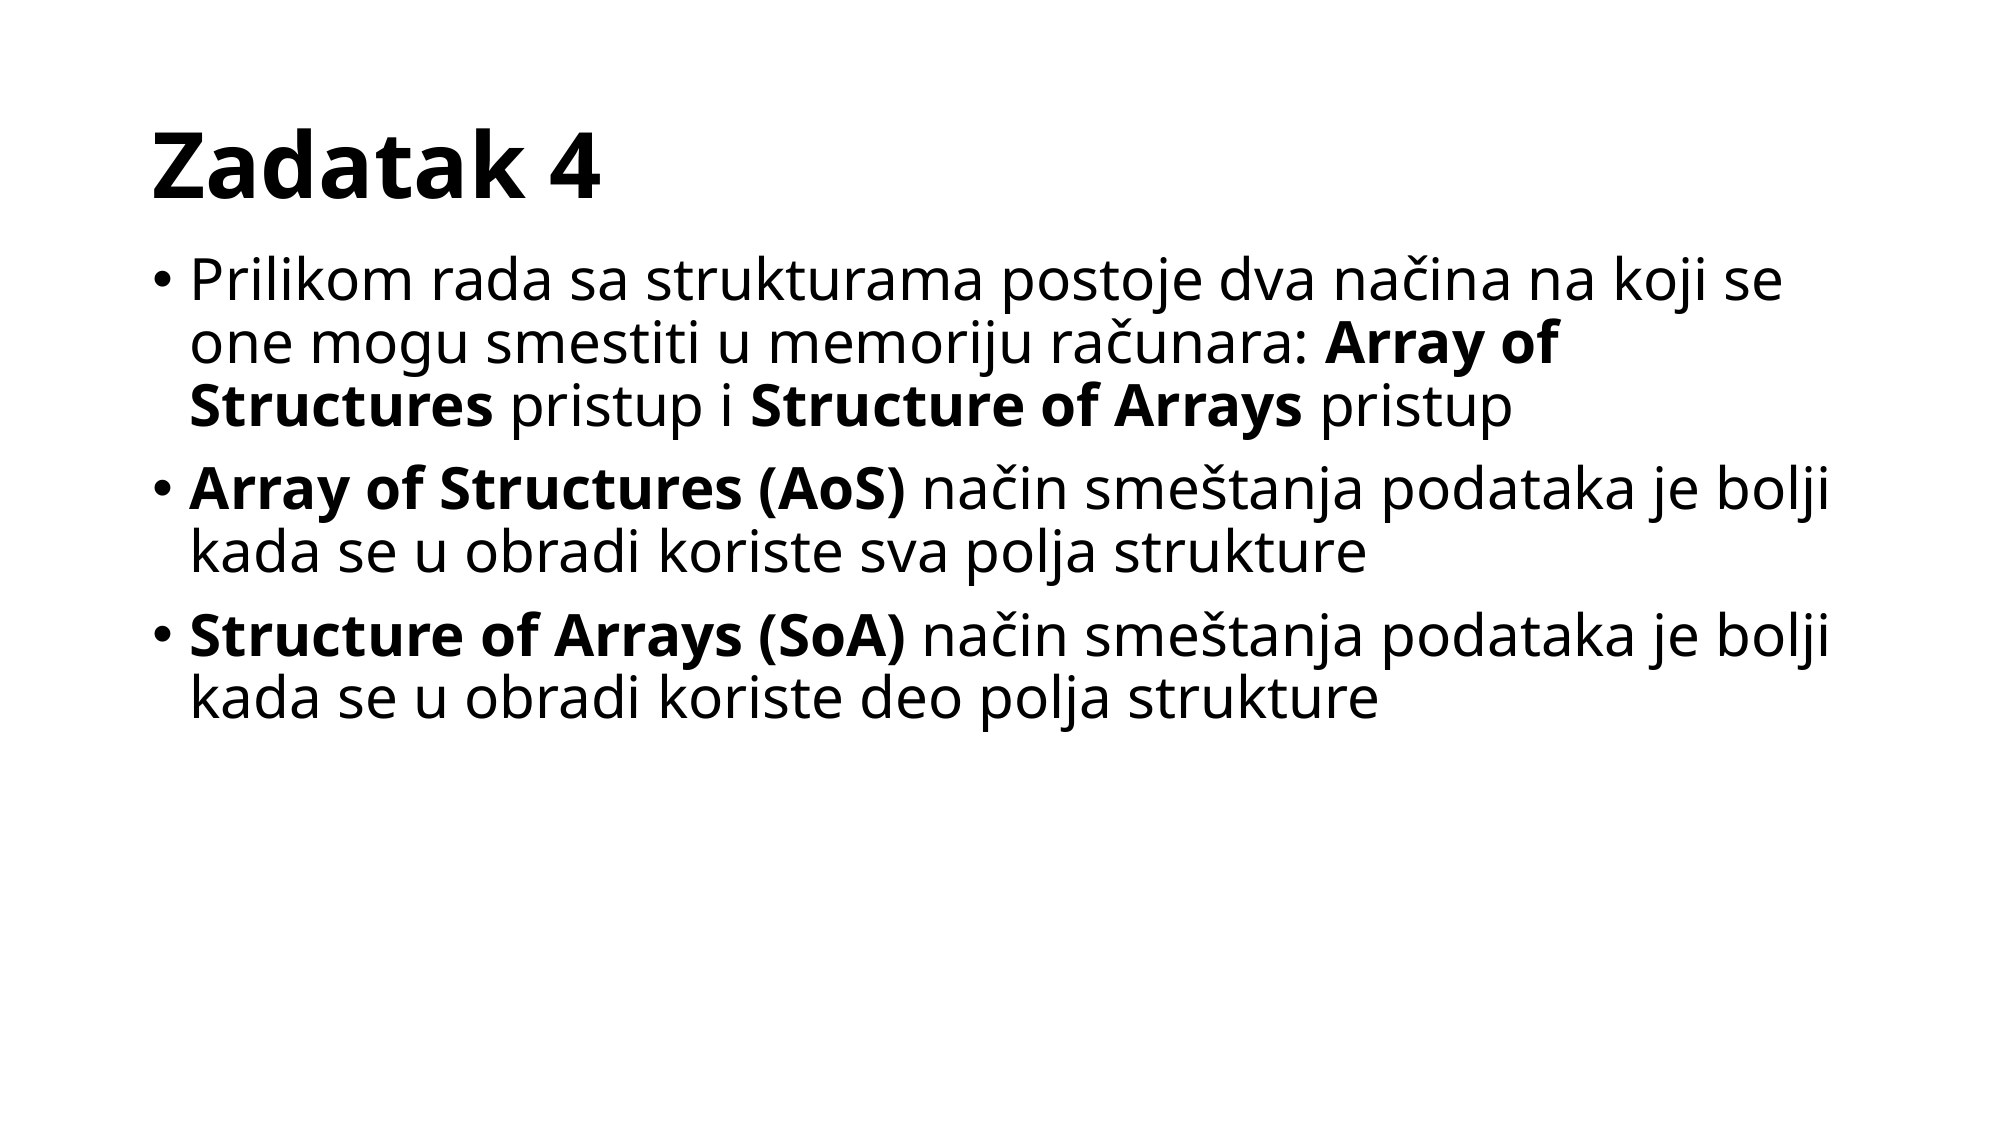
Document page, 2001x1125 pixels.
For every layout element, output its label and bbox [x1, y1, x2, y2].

text_box [920, 227, 1773, 999]
title [137, 59, 1863, 242]
list [137, 242, 1863, 1066]
